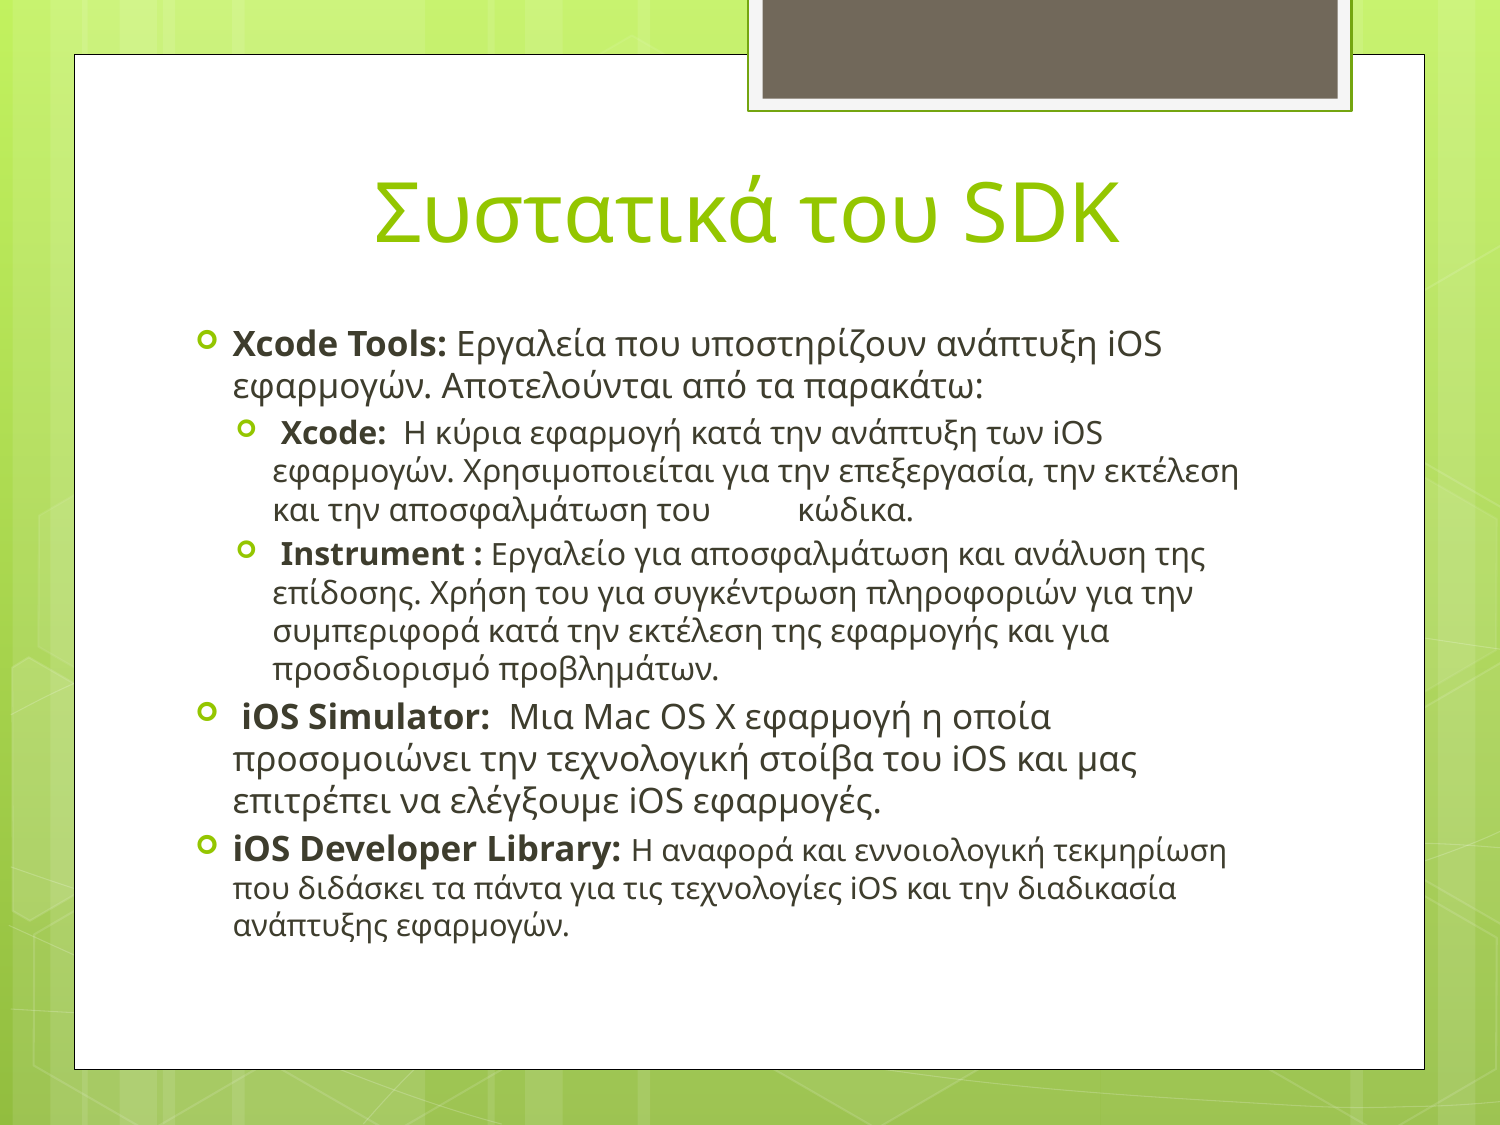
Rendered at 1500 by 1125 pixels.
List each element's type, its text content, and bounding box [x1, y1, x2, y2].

list Xcode Tools: Εργαλεία που υποστηρίζουν ανάπτυξη iOS εφαρμογών. Αποτελούνται από τα παρακάτω: Xcode: Η κύρια εφαρμογή κατά την ανάπτυξη των iOS εφαρμογών. Χρησιμοποιείται για την επεξεργασία, την εκτέλεση και την αποσφαλμάτωση του κώδικα. Instrument : Εργαλείο για αποσφαλμάτωση και ανάλυση της επίδοσης. Χρήση του για συγκέντρωση πληροφοριών για την συμπεριφορά κατά την εκτέλεση της εφαρμογής και για προσδιορισμό προβλημάτων. iOS Simulator: Μια Mac OS X εφαρμογή η οποία προσομοιώνει την τεχνολογική στοίβα του iOS και μας επιτρέπει να ελέγξουμε iOS εφαρμογές. iOS Developer Library: Η αναφορά και εννοιολογική τεκμηρίωση που διδάσκει τα πάντα για τις τεχνολογίες iOS και την διαδικασία ανάπτυξης εφαρμογών. [171, 314, 1283, 957]
title Συστατικά του SDK [171, 137, 1324, 268]
